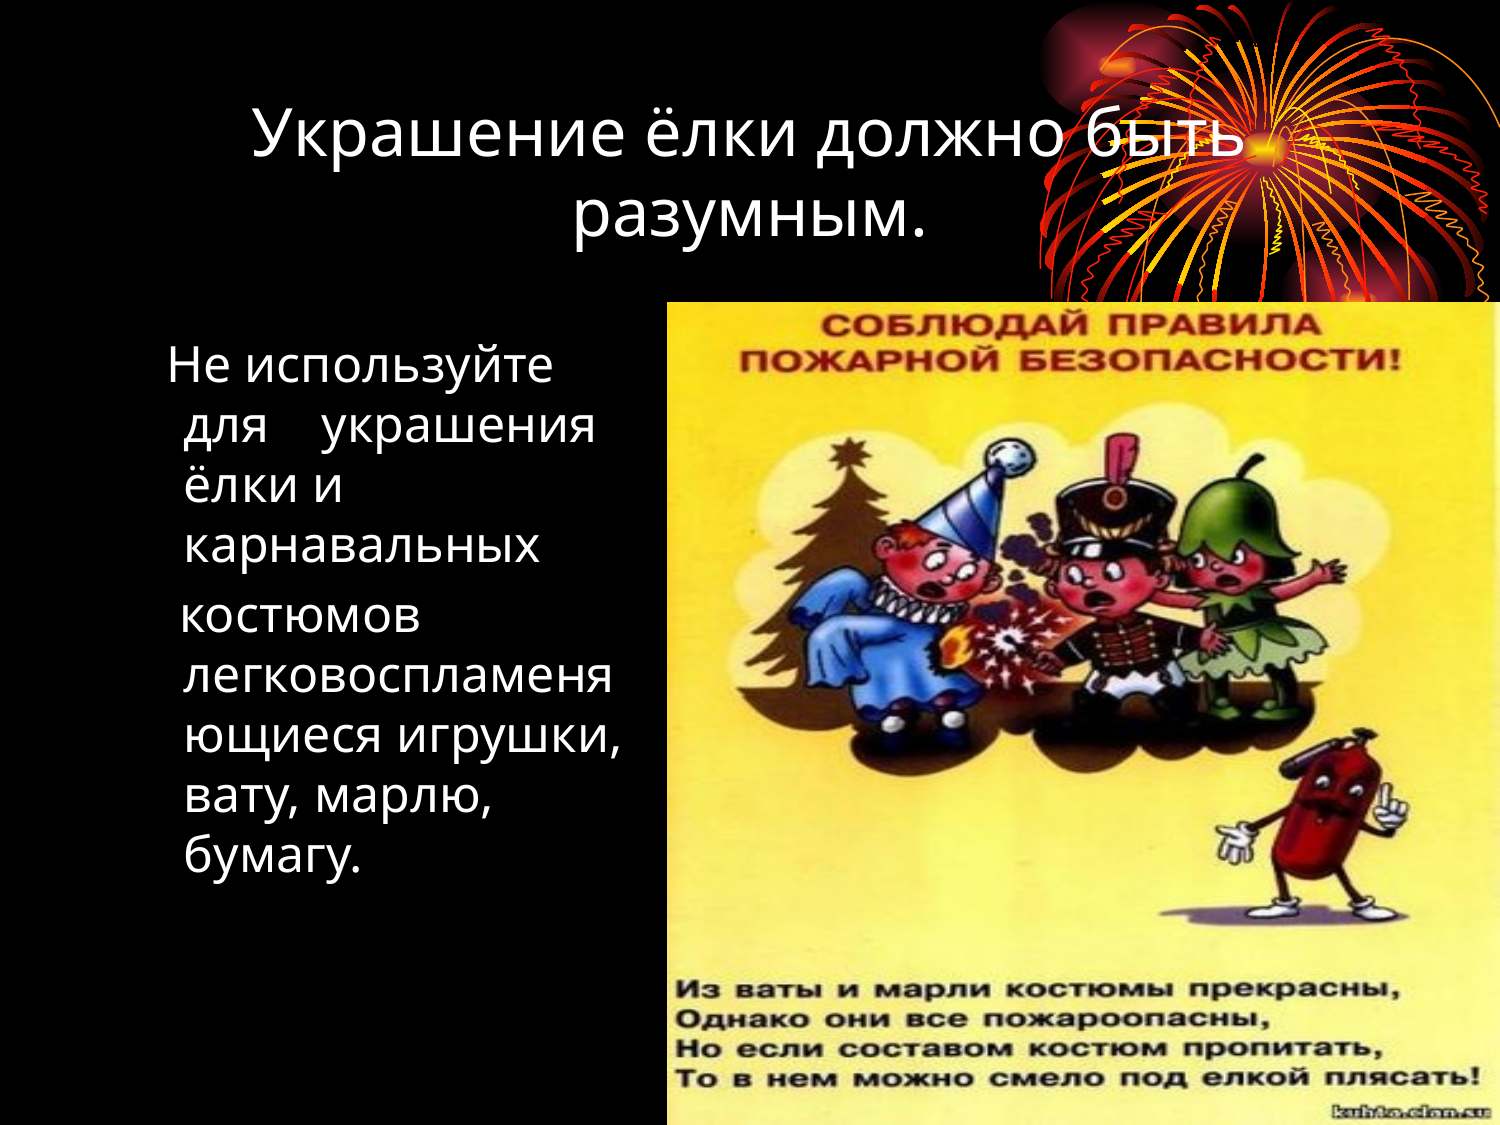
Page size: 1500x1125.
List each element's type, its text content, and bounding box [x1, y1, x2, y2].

list Не используйте для украшения ёлки и карнавальных костюмов легковоспламеняющиеся игрушки, вату, марлю, бумагу. [112, 324, 656, 988]
title Украшение ёлки должно быть разумным. [112, 49, 1388, 290]
picture [666, 302, 1500, 1125]
